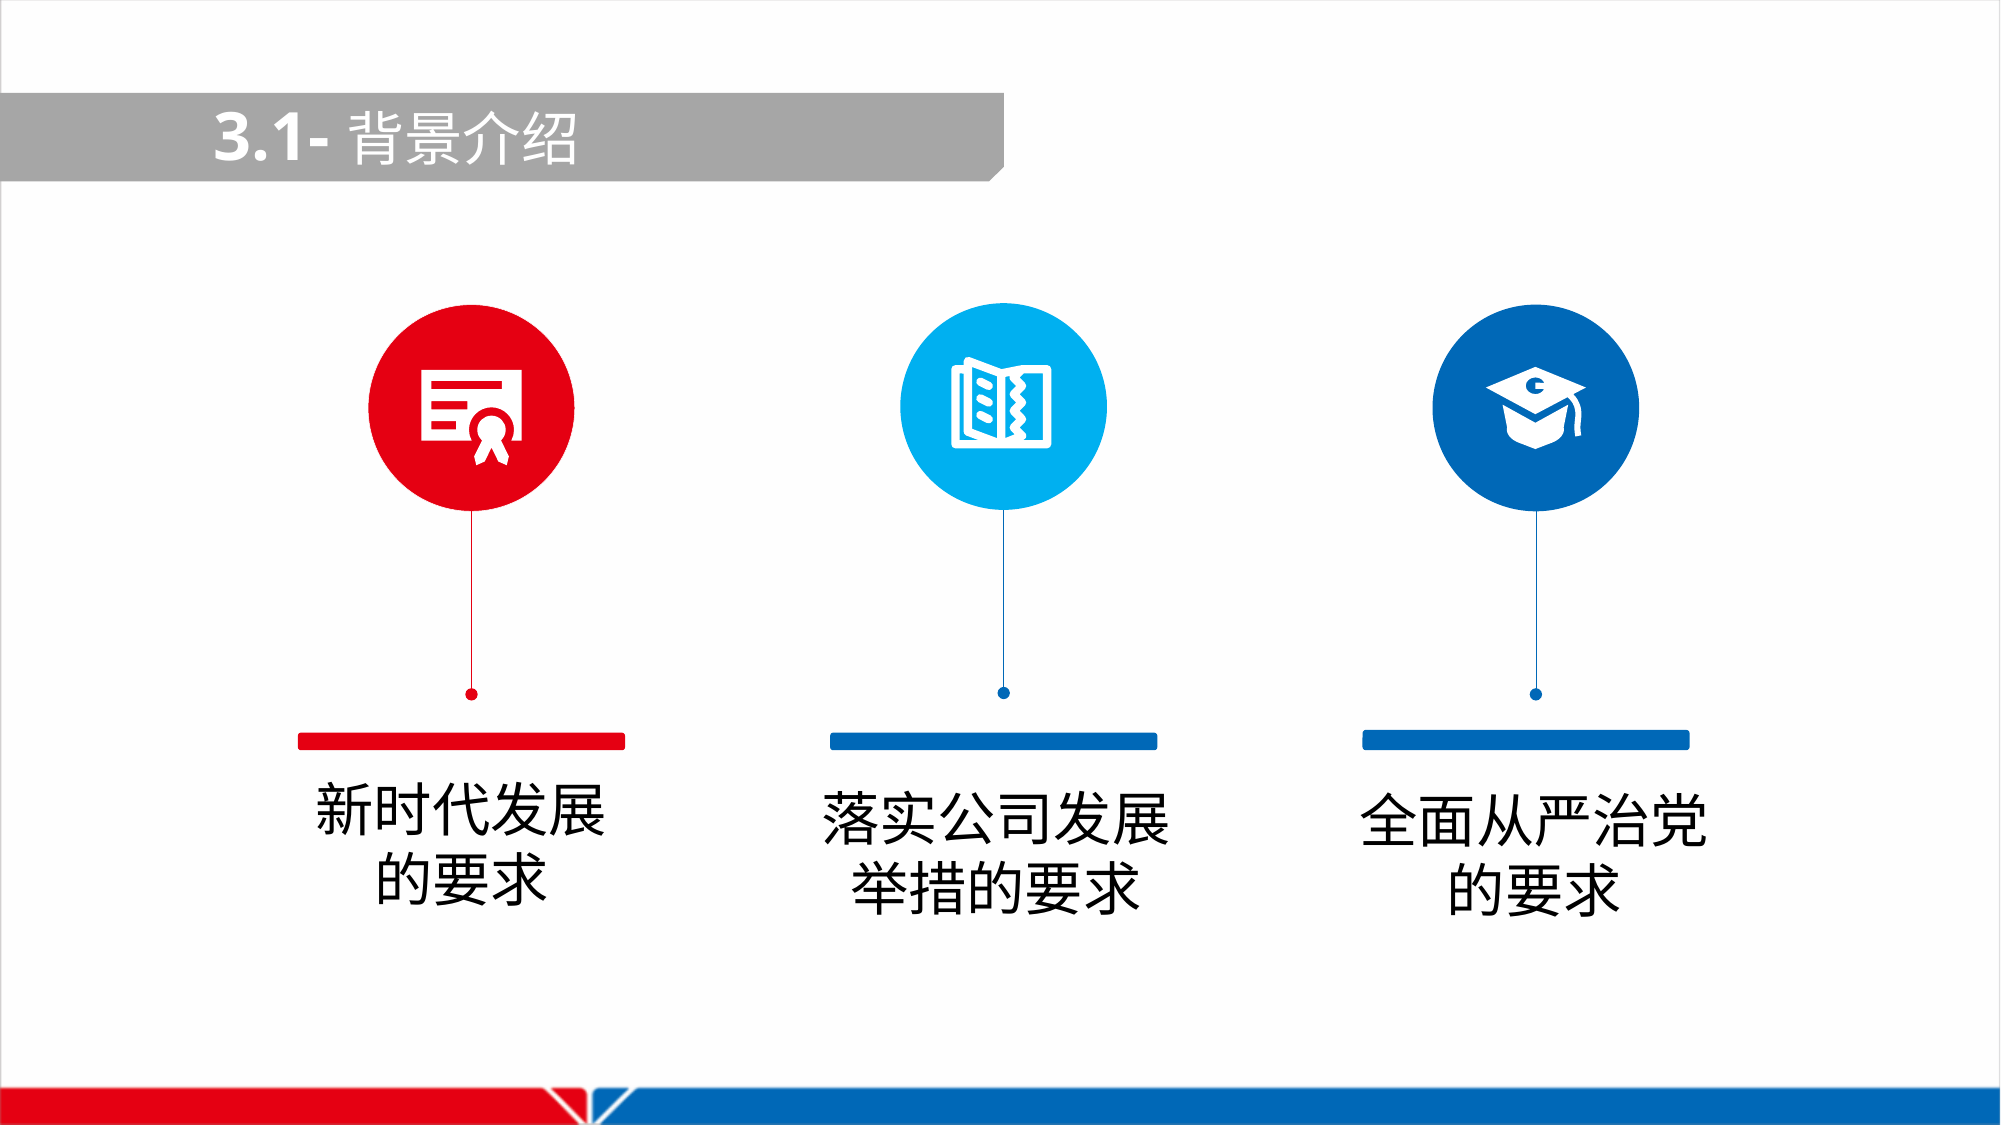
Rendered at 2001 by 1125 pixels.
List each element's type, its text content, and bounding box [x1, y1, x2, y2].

text_box [1430, 302, 1642, 514]
picture [0, 0, 2001, 1125]
text_box 新时代发展的要求 [297, 765, 625, 921]
text_box [1485, 366, 1586, 437]
text_box 落实公司发展举措的要求 [802, 775, 1190, 930]
text_box [951, 357, 1052, 449]
text_box [828, 730, 1160, 753]
text_box 全面从严治党 的要求 [1306, 777, 1763, 932]
text_box [1360, 727, 1692, 753]
text_box [421, 369, 522, 441]
text_box [898, 301, 1110, 512]
text_box [365, 302, 577, 514]
text_box [474, 415, 509, 466]
text_box [295, 730, 628, 753]
text_box [1502, 404, 1569, 450]
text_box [0, 29, 2000, 248]
